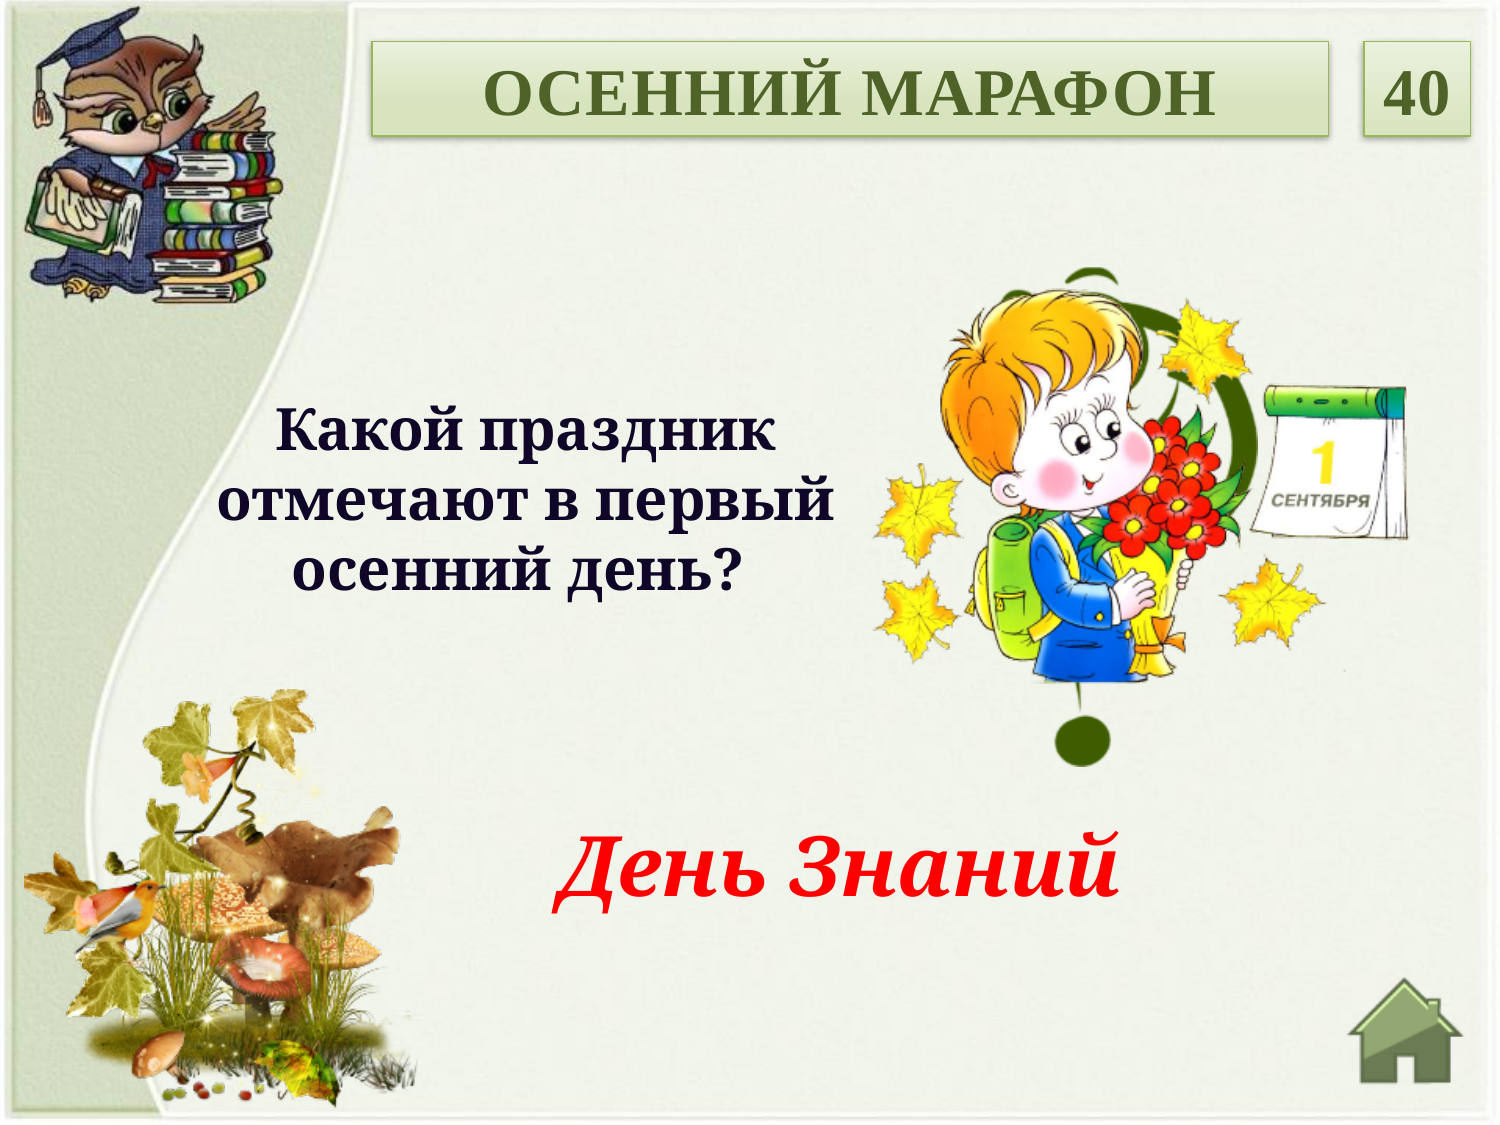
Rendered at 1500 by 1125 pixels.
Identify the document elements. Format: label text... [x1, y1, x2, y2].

picture [0, 0, 1500, 1125]
text_box ОСЕННИЙ МАРАФОН [371, 41, 1329, 137]
text_box 40 [1363, 41, 1471, 137]
text_box Какой праздник отмечают в первый осенний день? [200, 384, 845, 610]
text_box День Знаний [455, 805, 1231, 921]
